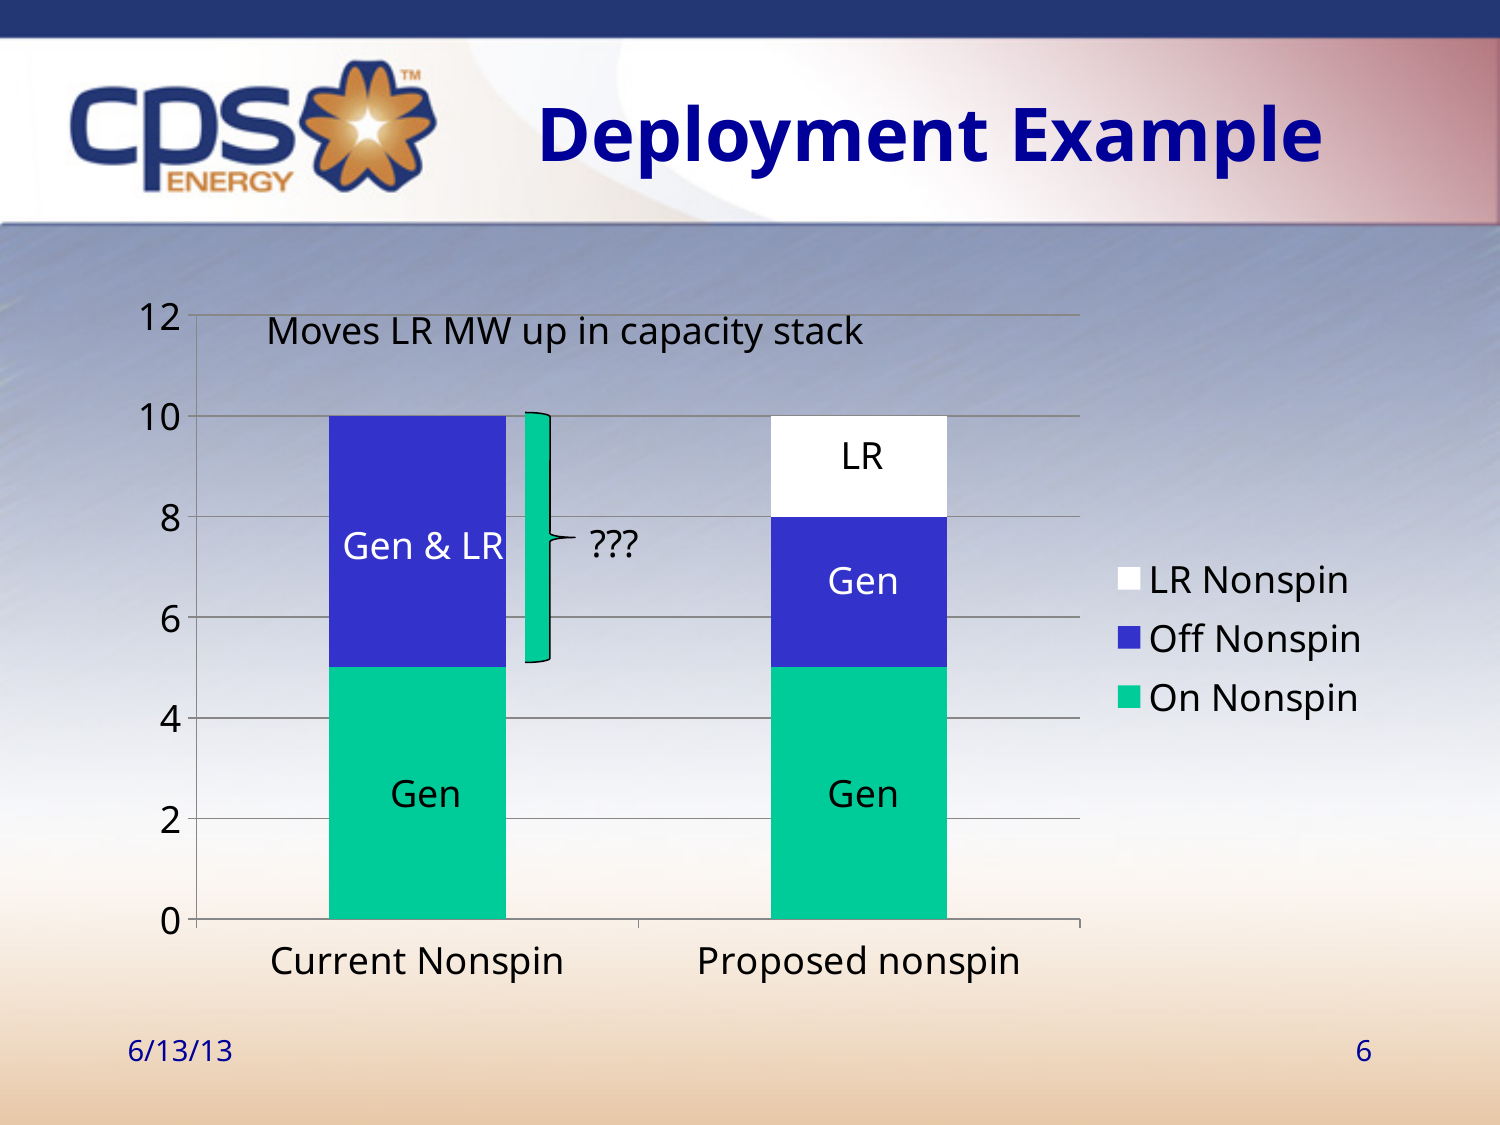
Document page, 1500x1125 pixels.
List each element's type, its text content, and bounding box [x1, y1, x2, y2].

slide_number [112, 1024, 426, 1101]
picture [0, 0, 1500, 1125]
slide_number 6 [1074, 1024, 1388, 1101]
title Deployment Example [474, 49, 1388, 213]
chart [112, 274, 1388, 1001]
